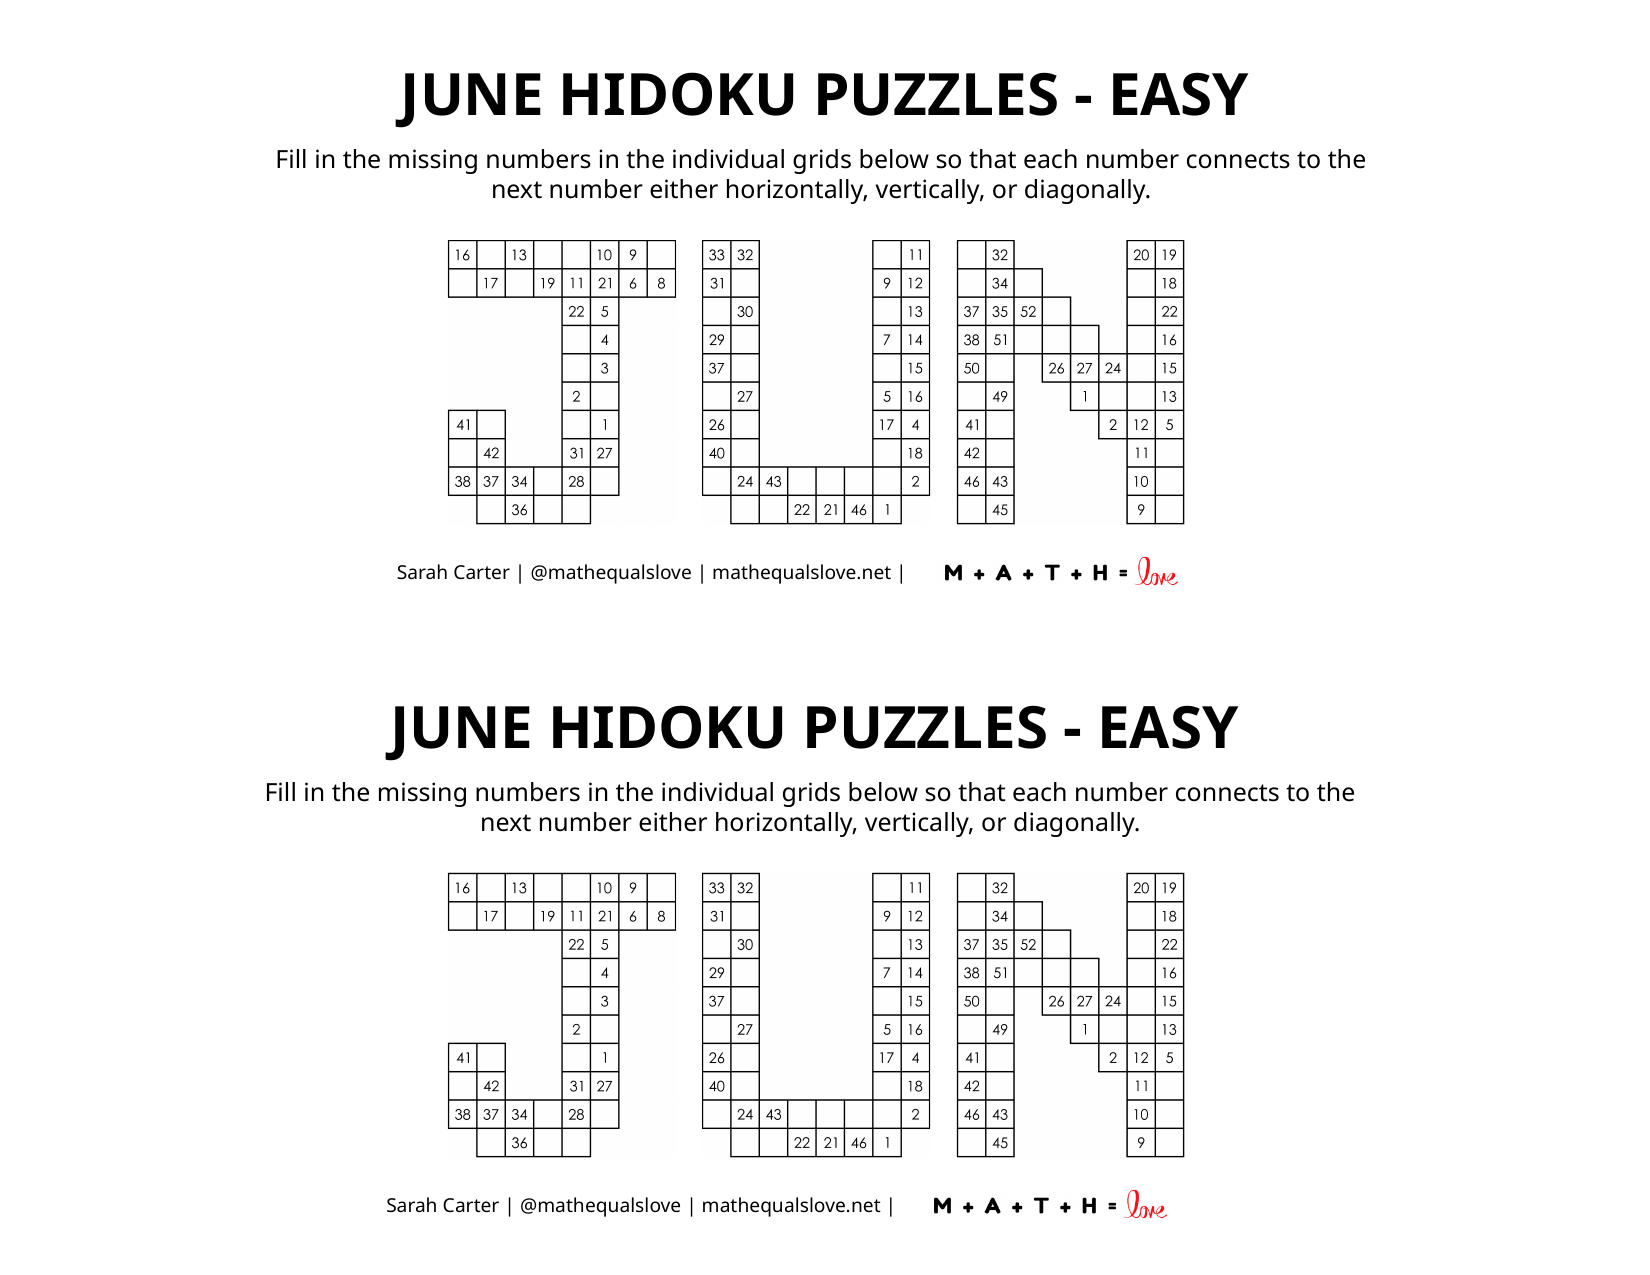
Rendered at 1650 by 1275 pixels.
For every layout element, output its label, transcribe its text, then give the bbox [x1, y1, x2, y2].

text_box Sarah Carter | @mathequalslove | mathequalslove.net | [382, 553, 1217, 592]
picture [955, 239, 1186, 526]
picture [447, 239, 677, 526]
picture [701, 872, 931, 1159]
text_box JUNE HIDOKU PUZZLES - EASY [66, 683, 1563, 768]
text_box Sarah Carter | @mathequalslove | mathequalslove.net | [371, 1186, 1206, 1225]
text_box JUNE HIDOKU PUZZLES - EASY [76, 50, 1574, 135]
text_box Fill in the missing numbers in the individual grids below so that each number connects to the next number either horizontally, vertically, or diagonally. [0, 135, 1650, 211]
picture [955, 872, 1186, 1159]
text_box Fill in the missing numbers in the individual grids below so that each number connects to the next number either horizontally, vertically, or diagonally. [0, 768, 1640, 844]
picture [447, 872, 677, 1159]
picture [935, 554, 1184, 589]
picture [924, 1187, 1173, 1222]
picture [701, 239, 931, 526]
